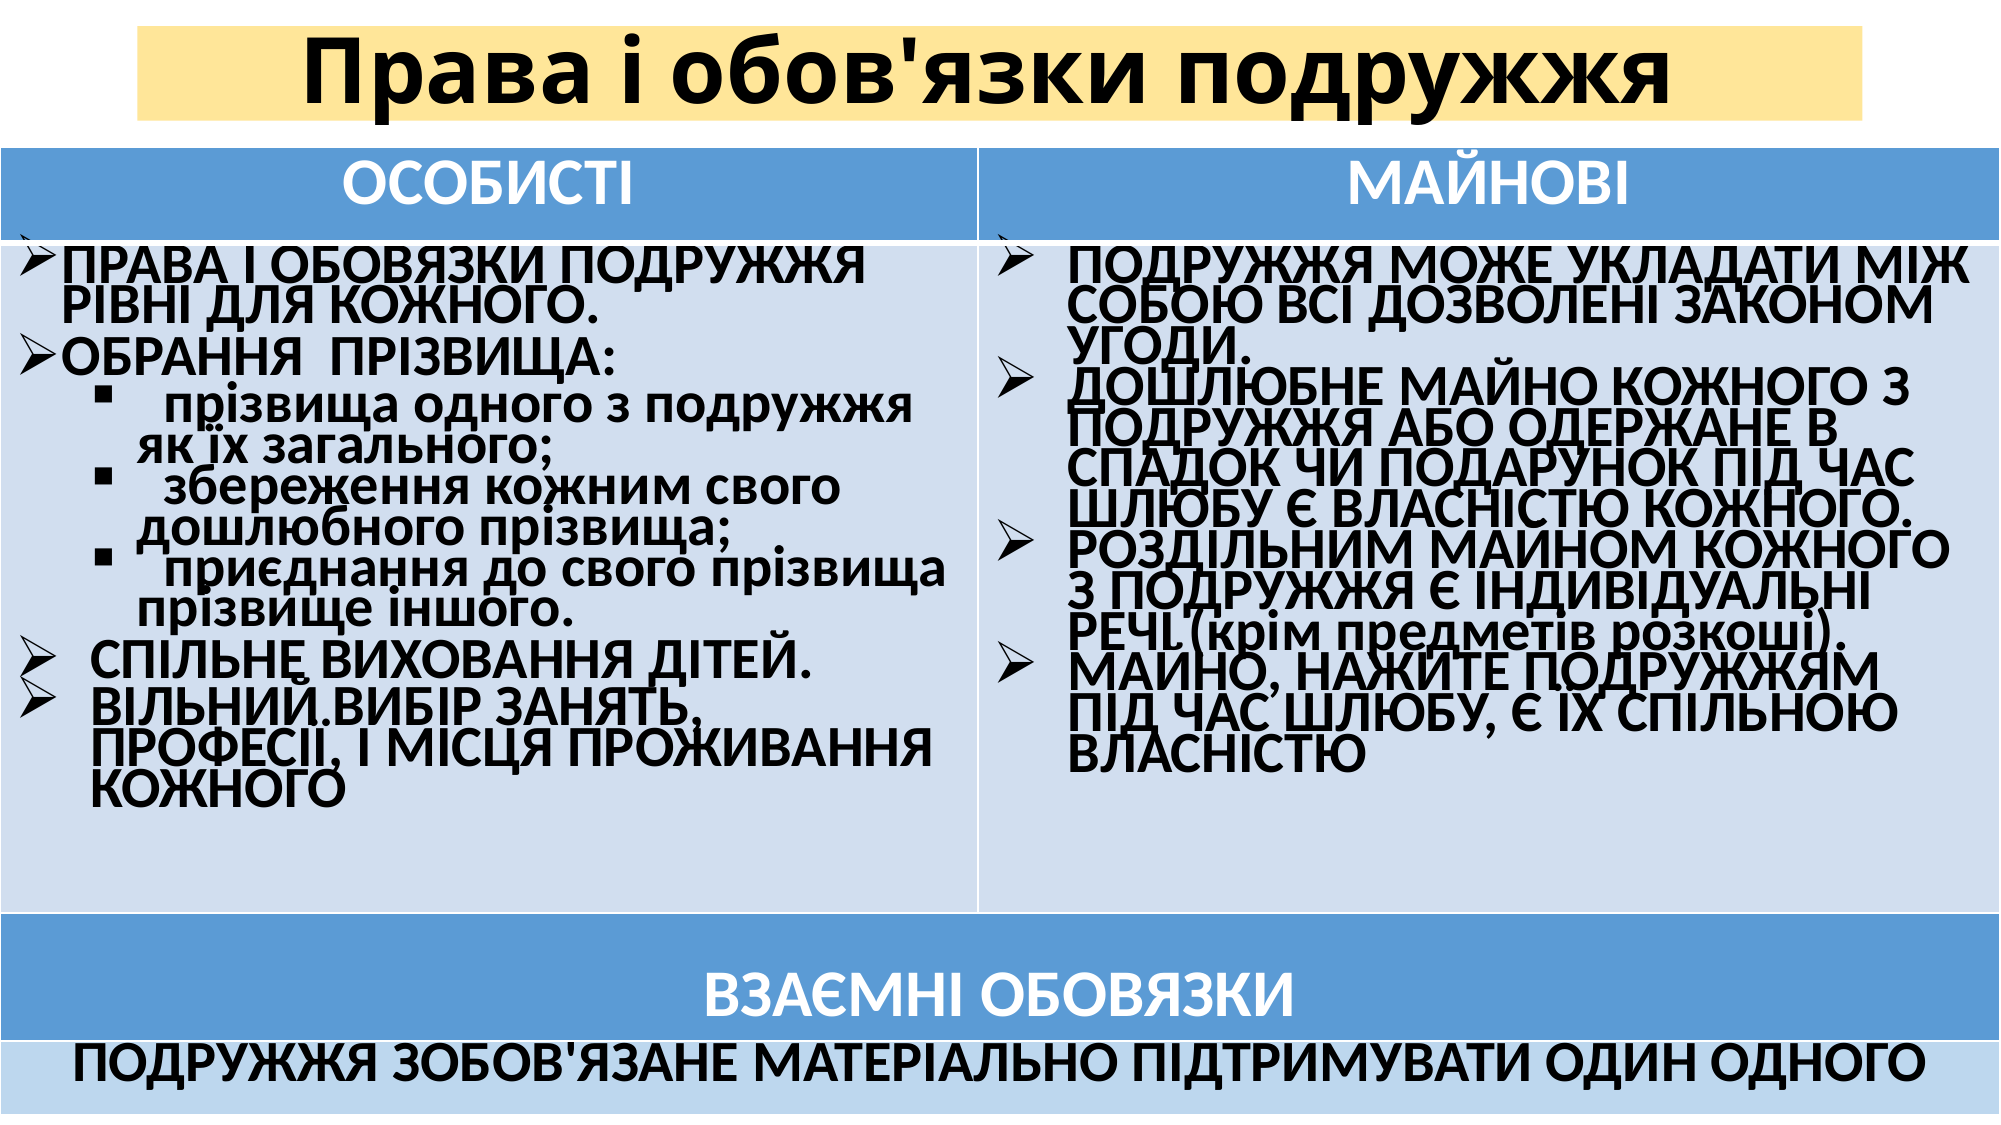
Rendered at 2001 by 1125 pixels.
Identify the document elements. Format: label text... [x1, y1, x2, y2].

title Права і обов'язки подружжя [137, 26, 1863, 121]
table_header ОСОБИСТІ [1, 148, 977, 240]
table_cell ВЗАЄМНІ ОБОВЯЗКИ [1, 914, 1999, 1040]
table_cell ПОДРУЖЖЯ МОЖЕ УКЛАДАТИ МІЖ СОБОЮ ВСІ ДОЗВОЛЕНІ ЗАКОНОМ УГОДИ. ДОШЛЮБНЕ МАЙНО КОЖНОГО З ПОДРУЖЖЯ АБО ОДЕРЖАНЕ В СПАДОК ЧИ ПОДАРУНОК ПІД ЧАС ШЛЮБУ Є ВЛАСНІСТЮ КОЖНОГО. РОЗДІЛЬНИМ МАЙНОМ КОЖНОГО З ПОДРУЖЖЯ Є ІНДИВІДУАЛЬНІ РЕЧІ (крім предметів розкоші). МАЙНО, НАЖИТЕ ПОДРУЖЖЯМ ПІД ЧАС ШЛЮБУ, Є ЇХ СПІЛЬНОЮ ВЛАСНІСТЮ [979, 246, 1999, 912]
table_cell ПОДРУЖЖЯ ЗОБОВ'ЯЗАНЕ МАТЕРІАЛЬНО ПІДТРИМУВАТИ ОДИН ОДНОГО [1, 1042, 1999, 1114]
table_header МАЙНОВІ [979, 148, 1999, 240]
table_cell ПРАВА І ОБОВЯЗКИ ПОДРУЖЖЯ РІВНІ ДЛЯ КОЖНОГО. ОБРАННЯ ПРІЗВИЩА: прізвища одного з подружжя як їх загального; збереження кожним свого дошлюбного прізвища; приєднання до свого прізвища прізвище іншого. СПІЛЬНЕ ВИХОВАННЯ ДІТЕЙ. ВІЛЬНИЙ ВИБІР ЗАНЯТЬ, ПРОФЕСІЇ, І МІСЦЯ ПРОЖИВАННЯ КОЖНОГО [1, 246, 977, 912]
